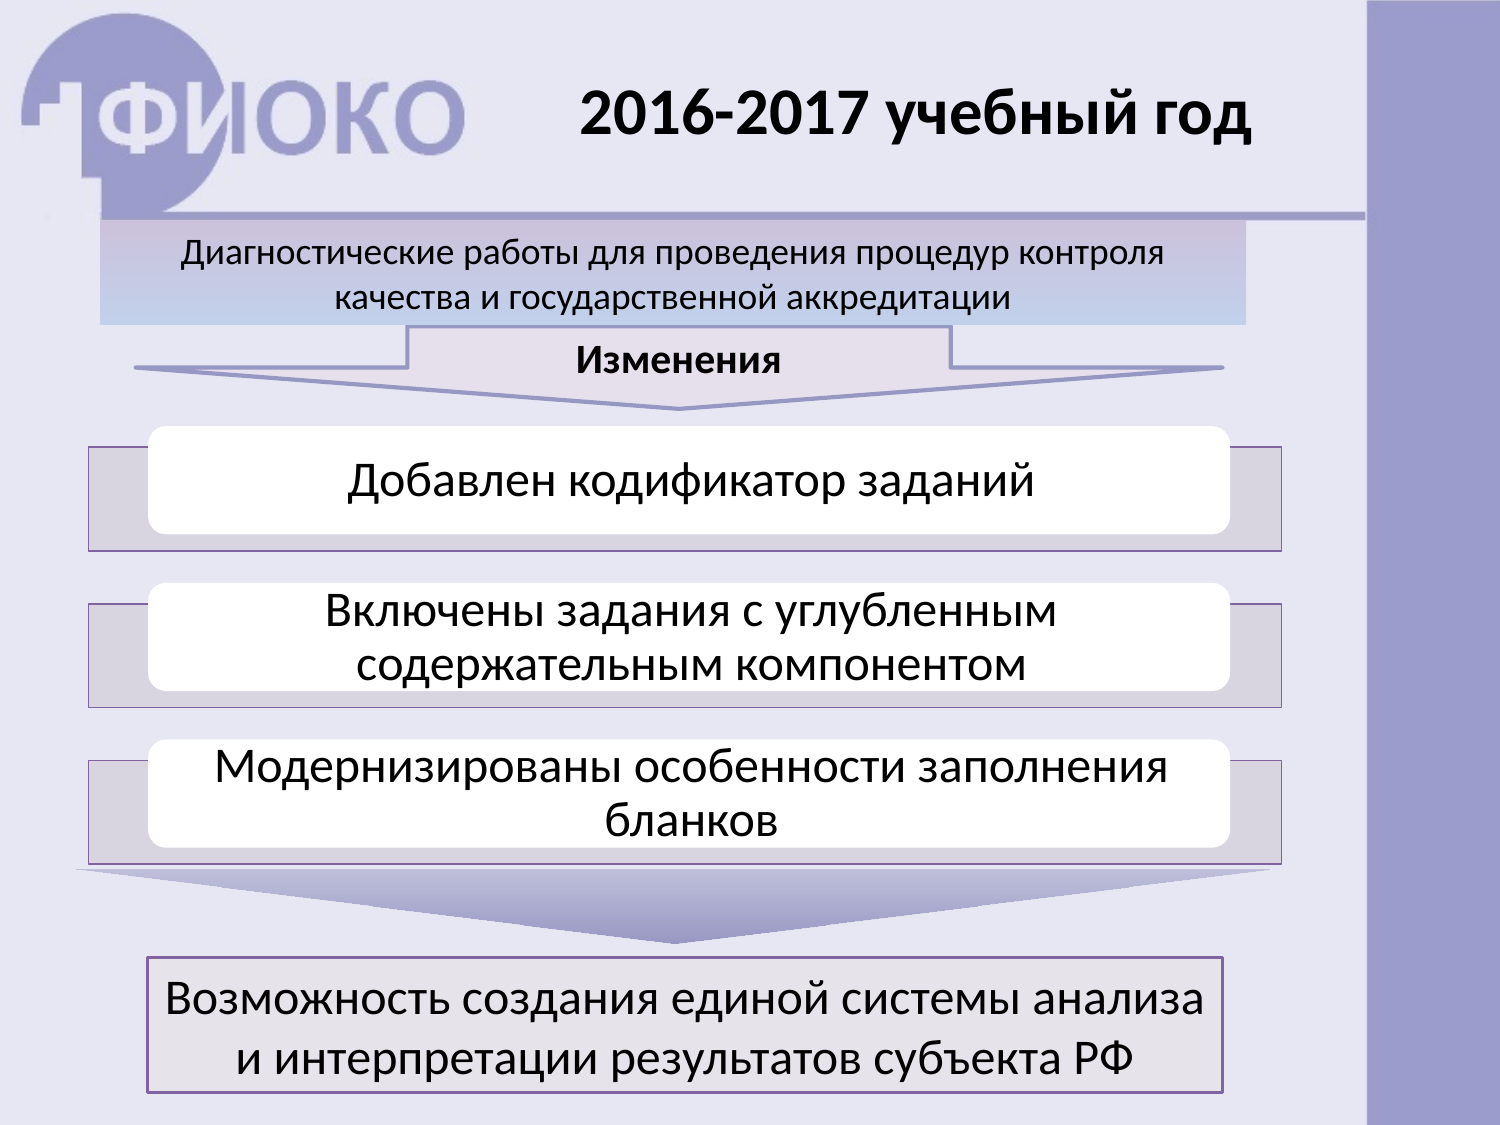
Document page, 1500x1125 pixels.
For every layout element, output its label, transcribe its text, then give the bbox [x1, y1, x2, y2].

text_box [74, 867, 84, 873]
text_box Возможность создания единой системы анализа и интерпретации результатов субъекта РФ [147, 957, 1223, 1093]
title 2016-2017 учебный год [508, 30, 1324, 185]
text_box Диагностические работы для проведения процедур контроля качества и государственной аккредитации [100, 220, 1247, 325]
picture [0, 0, 1500, 1125]
text_box Изменения [133, 325, 1225, 411]
text_box [127, 878, 1220, 946]
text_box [88, 420, 1282, 870]
